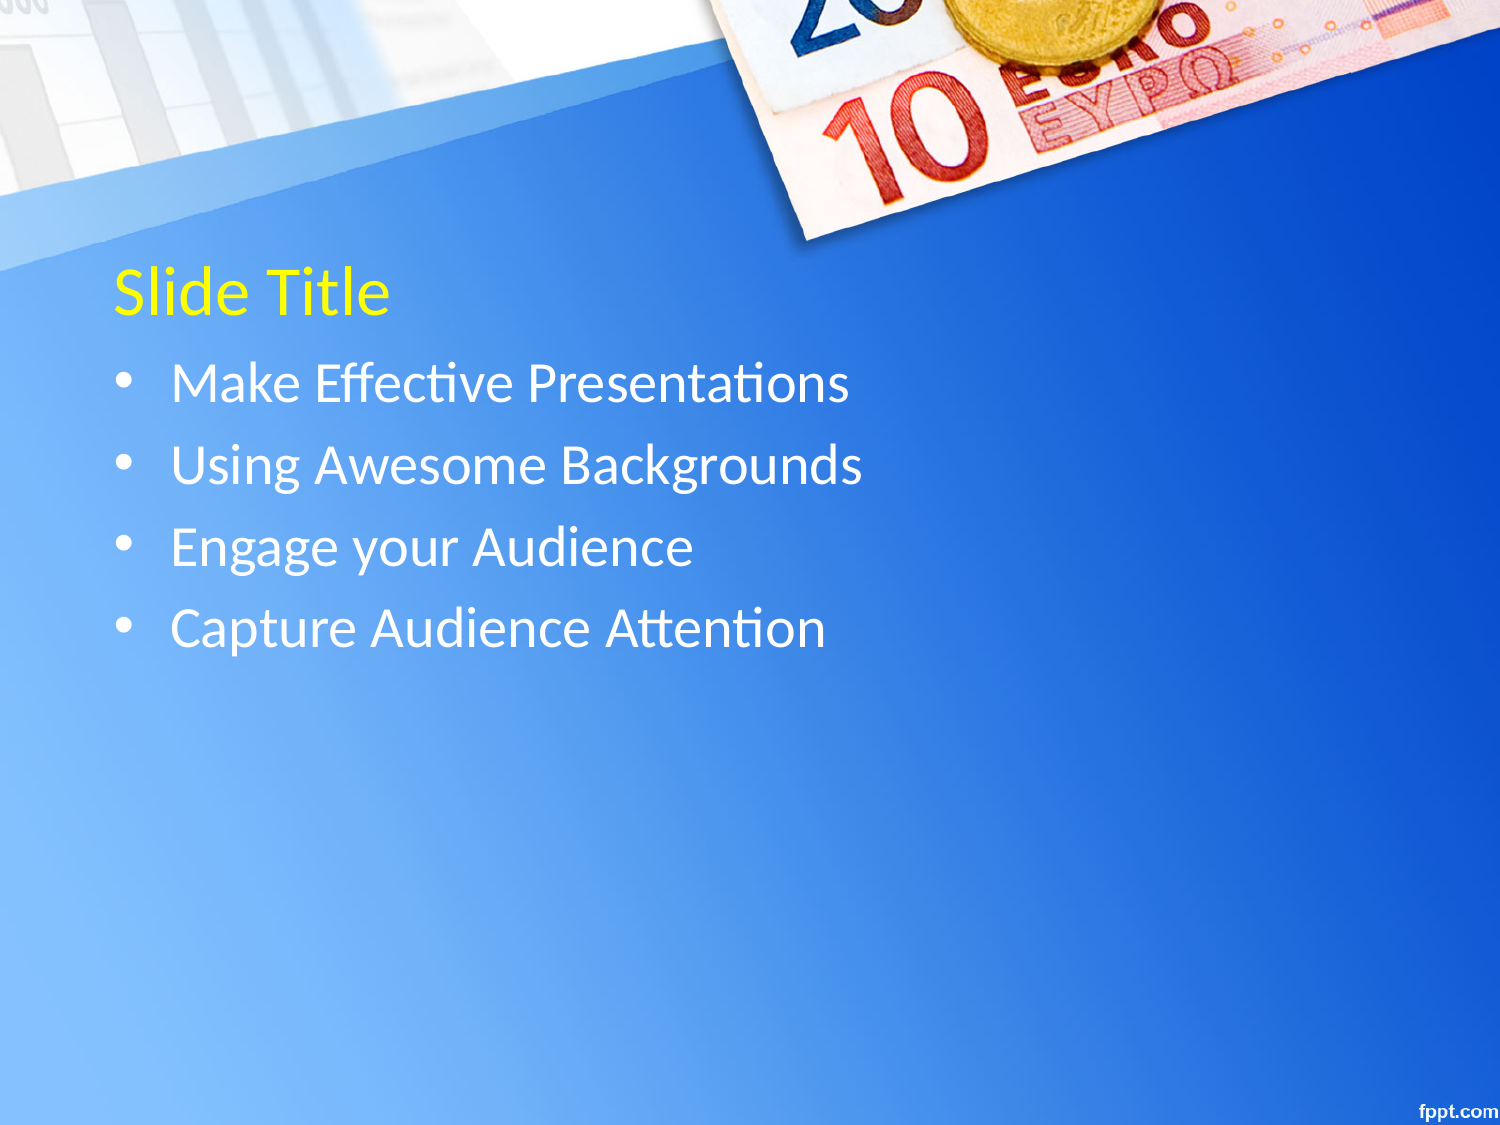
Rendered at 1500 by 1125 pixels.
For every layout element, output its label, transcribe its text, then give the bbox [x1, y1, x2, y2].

picture [0, 0, 1500, 1125]
list Make Effective Presentations Using Awesome Backgrounds Engage your Audience Capture Audience Attention [98, 337, 1452, 1064]
title Slide Title [98, 236, 1452, 337]
